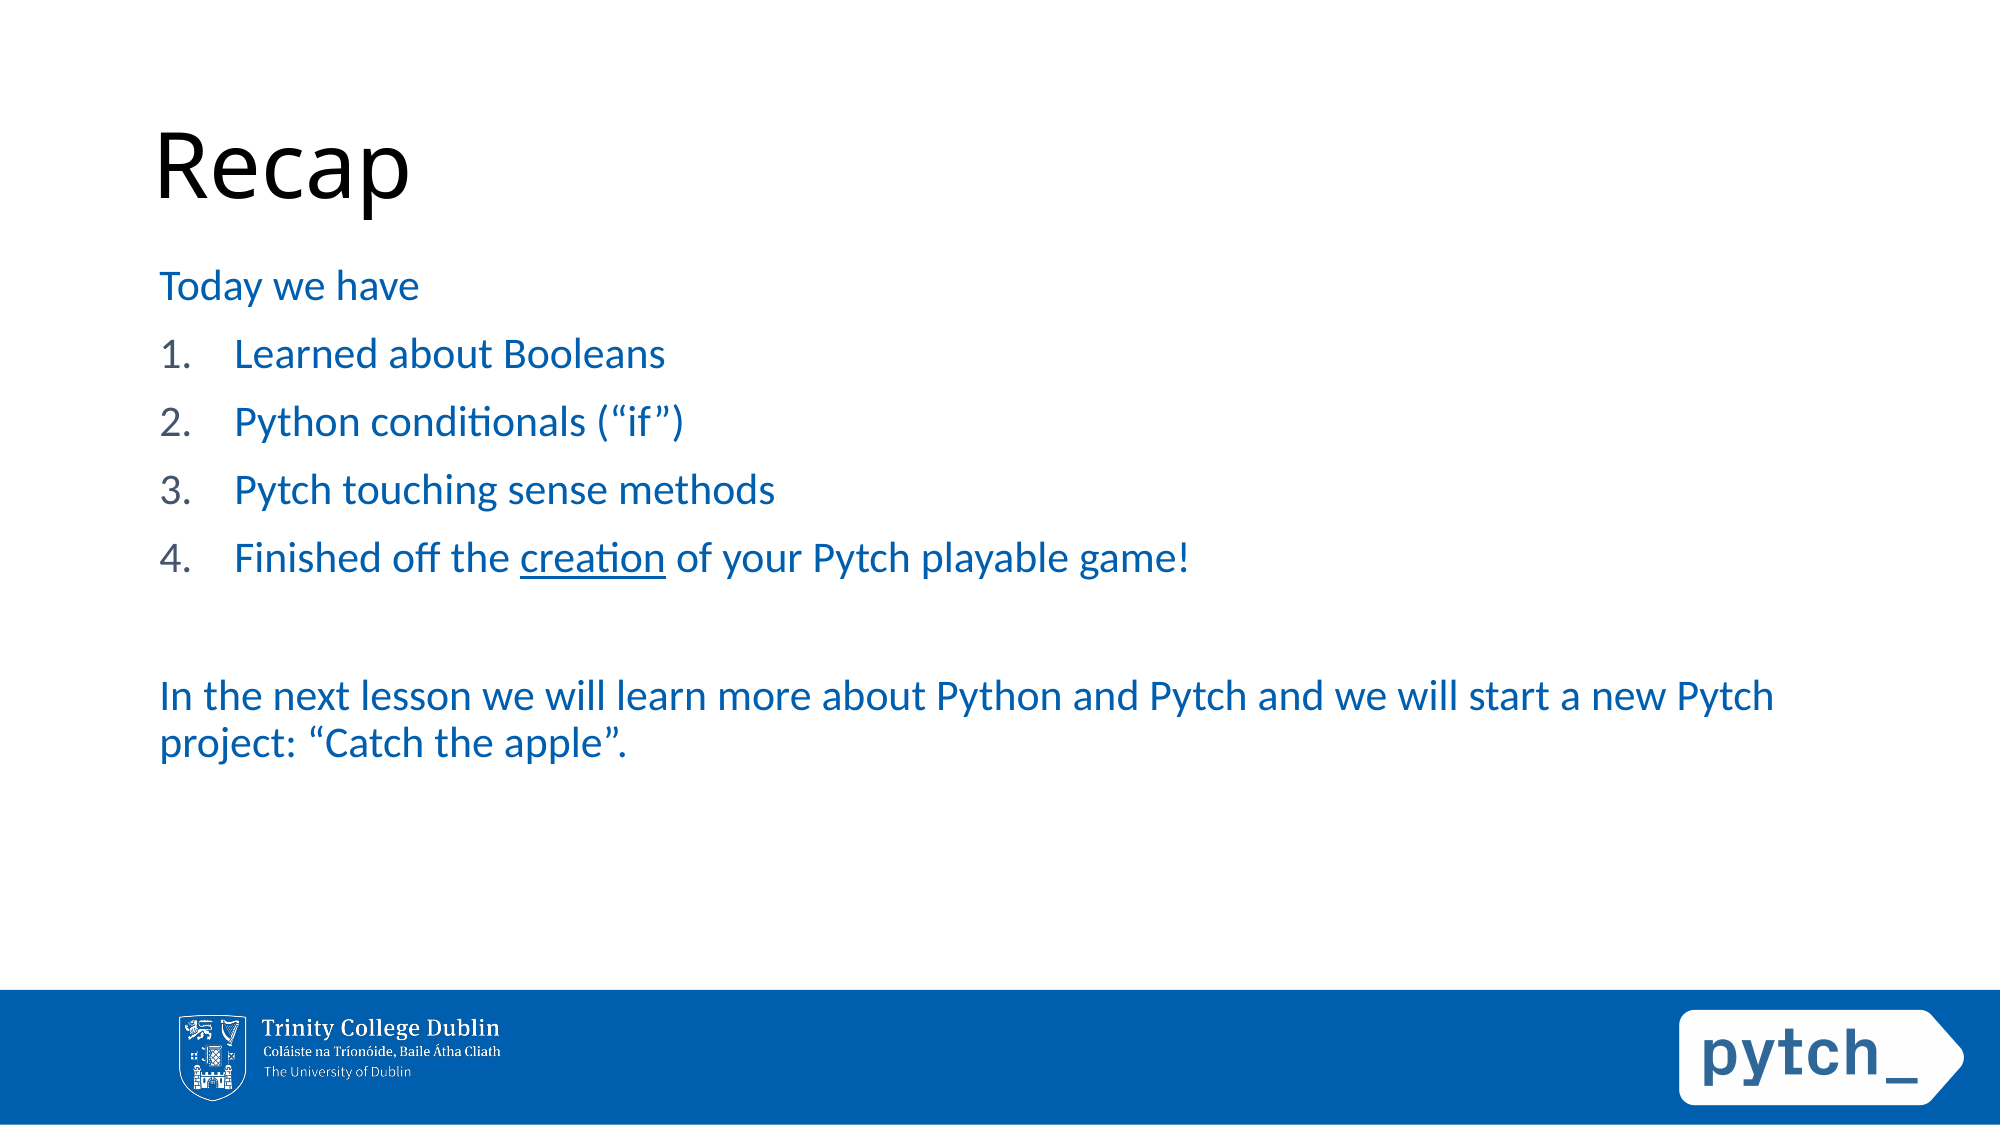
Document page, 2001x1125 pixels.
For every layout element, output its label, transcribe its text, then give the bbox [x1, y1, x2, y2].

title Recap [137, 59, 1863, 278]
list Today we have Learned about Booleans Python conditionals (“if”) Pytch touching sense methods Finished off the creation of your Pytch playable game! In the next lesson we will learn more about Python and Pytch and we will start a new Pytch project: “Catch the apple”. [144, 255, 1863, 806]
picture [1590, 894, 2001, 1125]
picture [178, 1014, 502, 1102]
